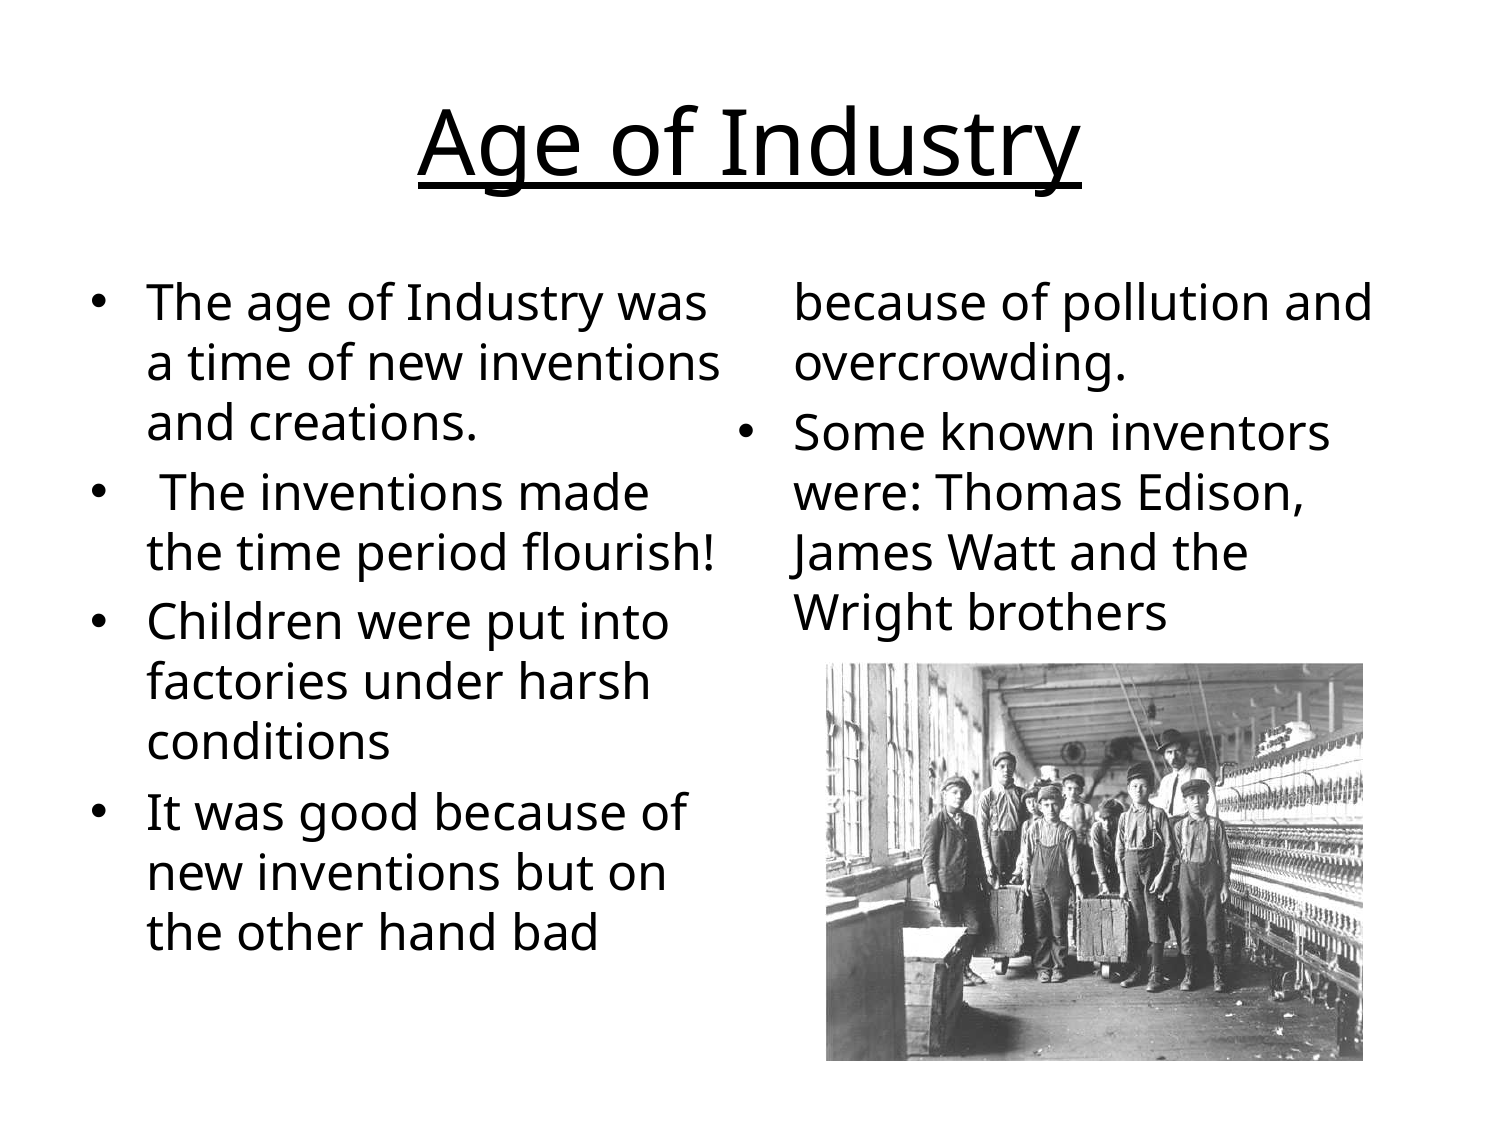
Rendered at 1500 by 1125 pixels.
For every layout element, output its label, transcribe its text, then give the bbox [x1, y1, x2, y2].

picture [824, 662, 1363, 1061]
list The age of Industry was a time of new inventions and creations. The inventions made the time period flourish! Children were put into factories under harsh conditions It was good because of new inventions but on the other hand bad because of pollution and overcrowding. Some known inventors were: Thomas Edison, James Watt and the Wright brothers [75, 262, 1400, 1005]
title Age of Industry [75, 45, 1425, 233]
